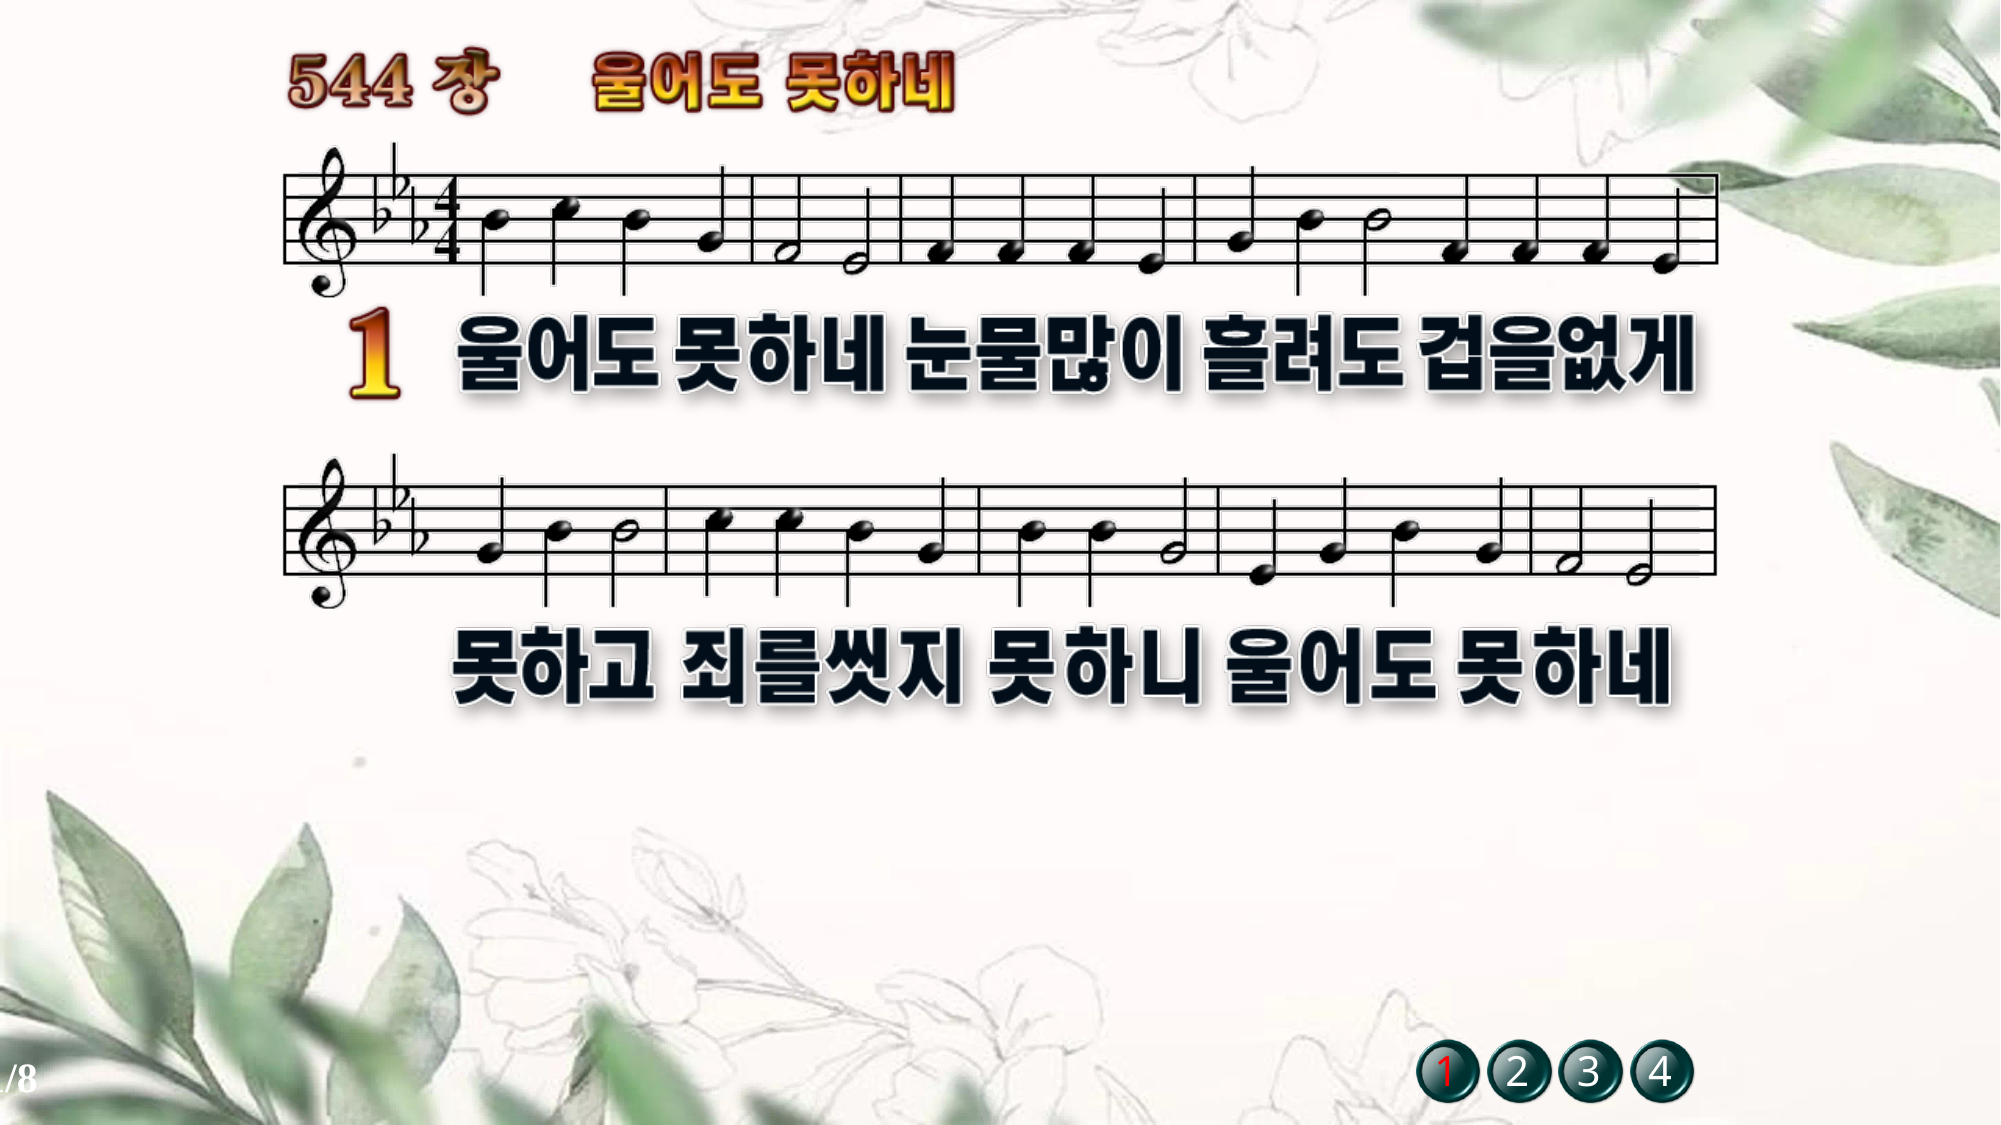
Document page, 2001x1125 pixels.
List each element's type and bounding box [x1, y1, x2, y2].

picture [0, 0, 2001, 1125]
text_box [1627, 1035, 1697, 1106]
text_box [1413, 1035, 1484, 1106]
text_box [1484, 1035, 1555, 1106]
text_box [1555, 1035, 1626, 1106]
